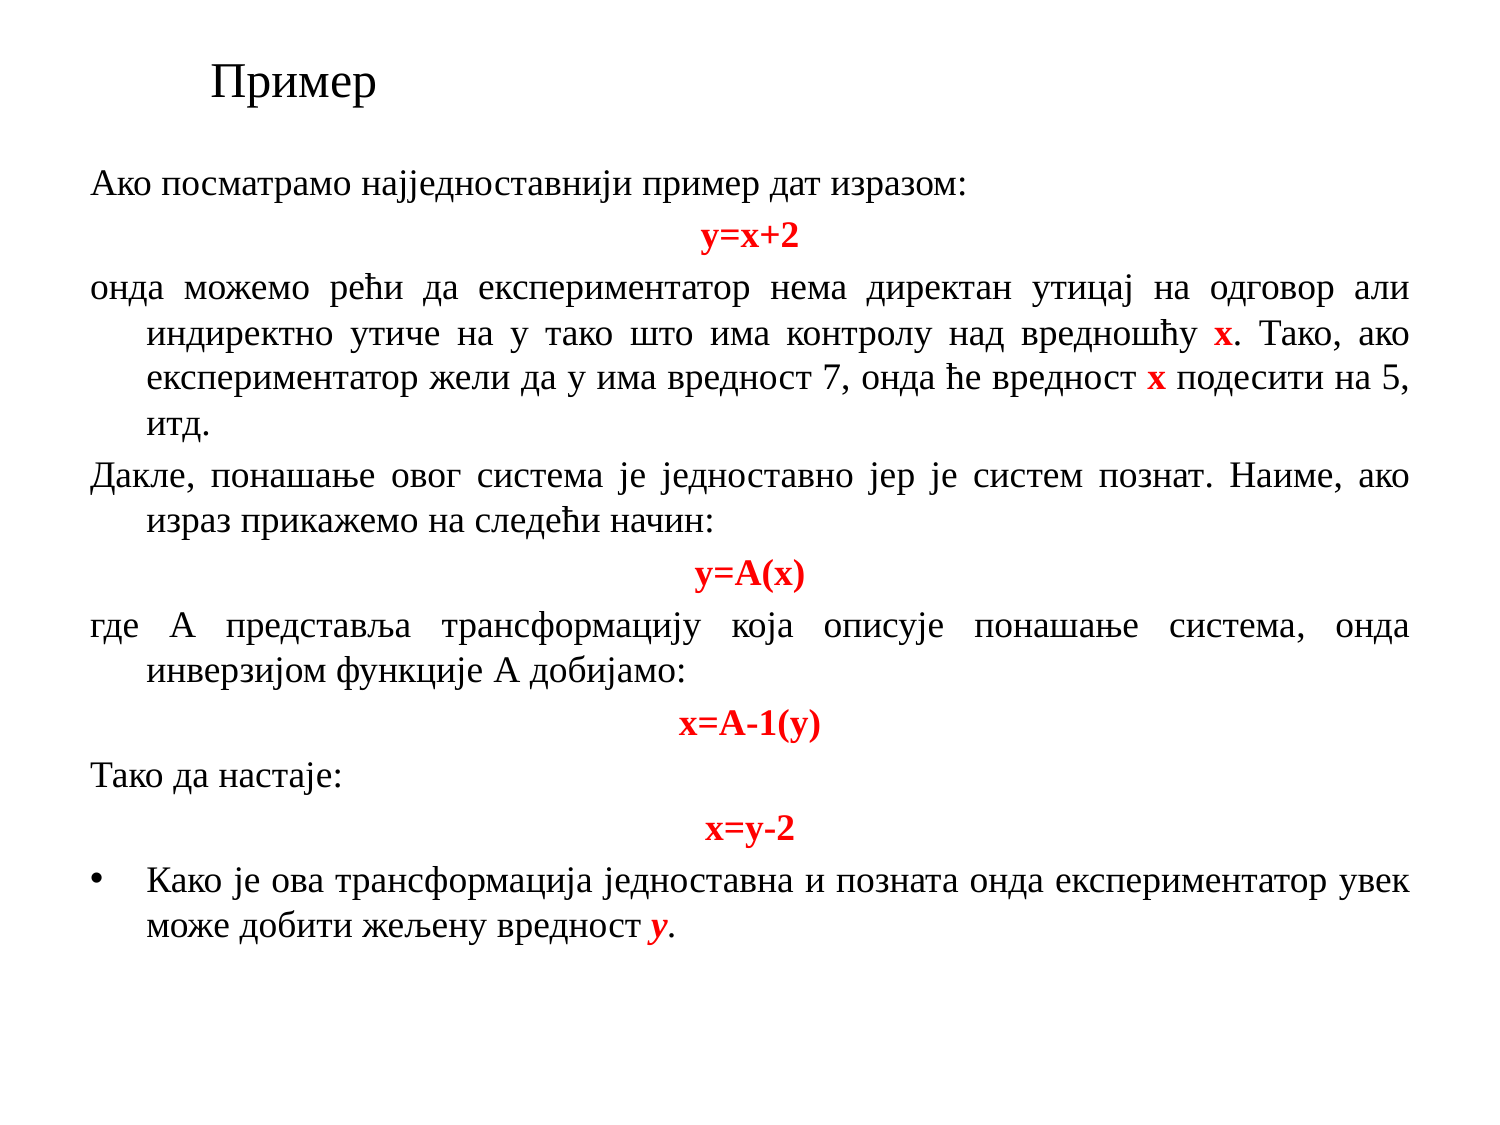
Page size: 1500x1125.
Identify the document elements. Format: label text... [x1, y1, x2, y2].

list Ако посматрамо најједноставнији пример дат изразом: y=x+2 онда можемо рећи да експериментатор нема директан утицај на одговор али индиректно утиче на y тако што има контролу над вредношћу x. Тако, ако експериментатор жели да y има вредност 7, онда ће вредност x подесити на 5, итд. Дакле, понашање овог система је једноставно јер је систем познат. Наиме, ако израз прикажемо на следећи начин: y=А(x) где А представља трансформацију која описује понашање система, онда инверзијом функције А добијамо: x=А-1(y) Тако да настаје: x=y-2 Како је ова трансформација једноставна и позната онда експериментатор увек може добити жељену вредност y. [75, 149, 1425, 1025]
title Пример [37, 37, 550, 118]
